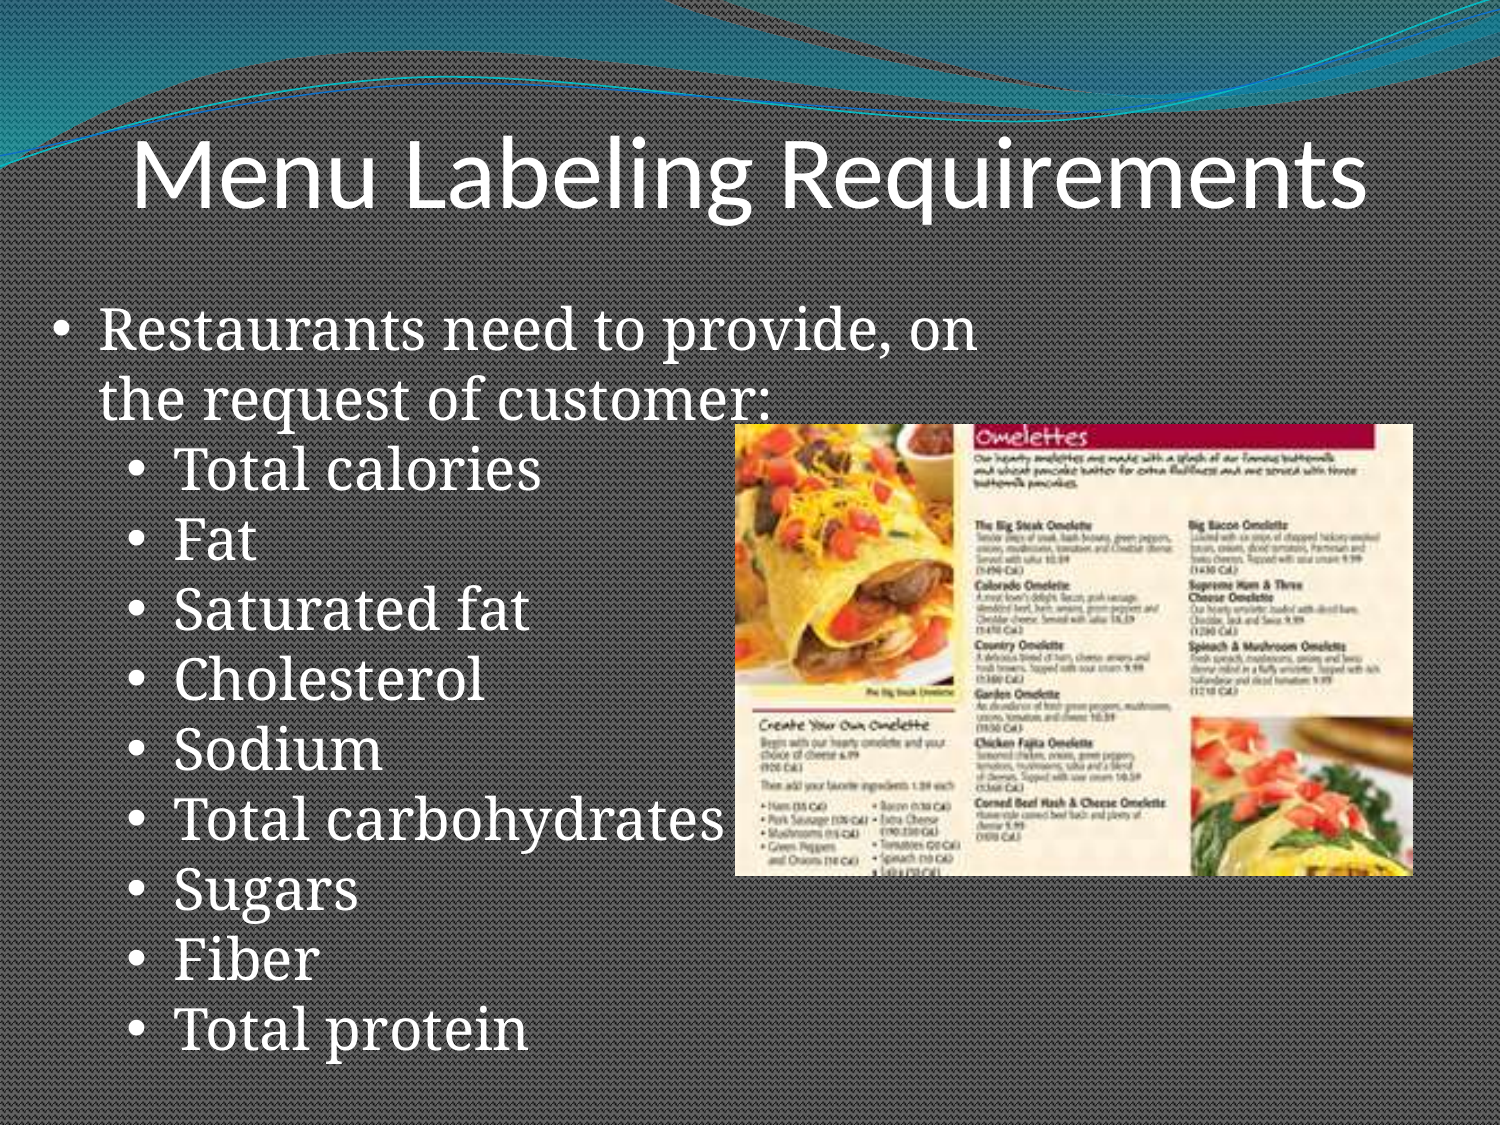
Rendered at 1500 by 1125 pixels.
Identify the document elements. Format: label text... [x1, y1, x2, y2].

text_box Menu Labeling Requirements [0, 97, 1500, 237]
picture [443, 532, 730, 594]
text_box Restaurants need to provide, on the request of customer: Total calories Fat Saturated fat Cholesterol Sodium Total carbohydrates Sugars Fiber Total protein [36, 284, 1074, 1070]
picture [735, 424, 1413, 877]
